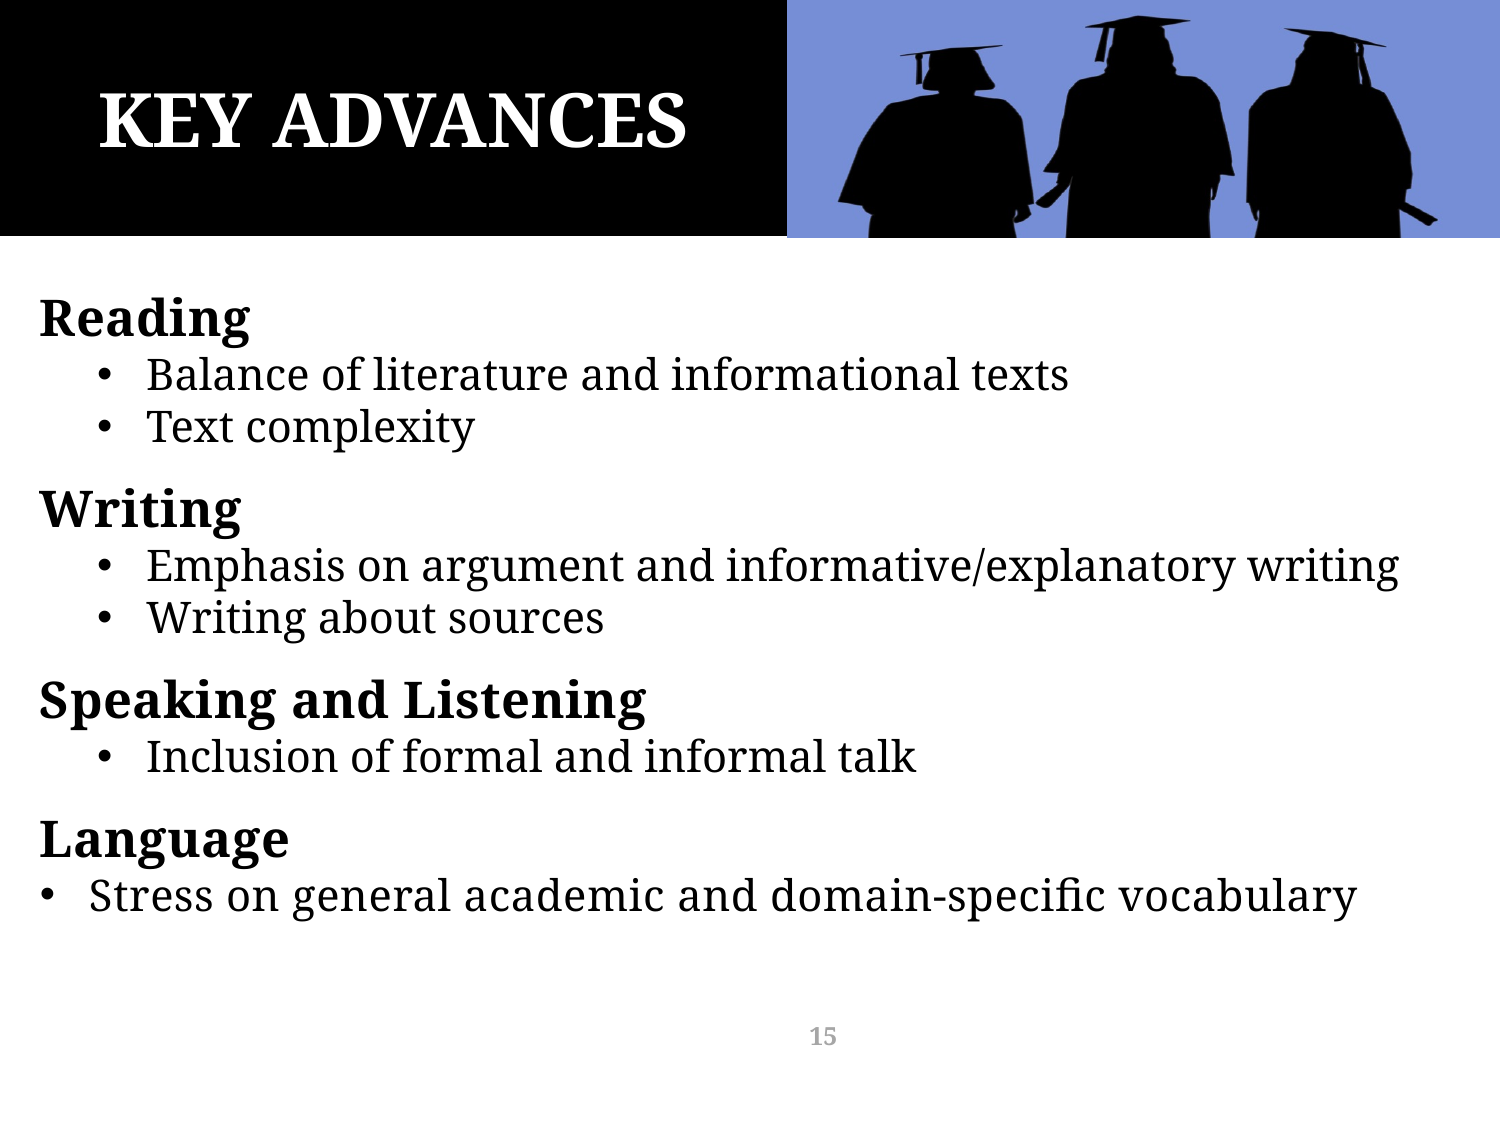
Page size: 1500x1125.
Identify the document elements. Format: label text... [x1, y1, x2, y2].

picture [787, 0, 1500, 238]
title Key Advances [0, 0, 787, 242]
list Reading Balance of literature and informational texts Text complexity Writing Emphasis on argument and informative/explanatory writing Writing about sources Speaking and Listening Inclusion of formal and informal talk Language Stress on general academic and domain-specific vocabulary [24, 217, 1426, 981]
slide_number 15 [662, 1012, 838, 1063]
